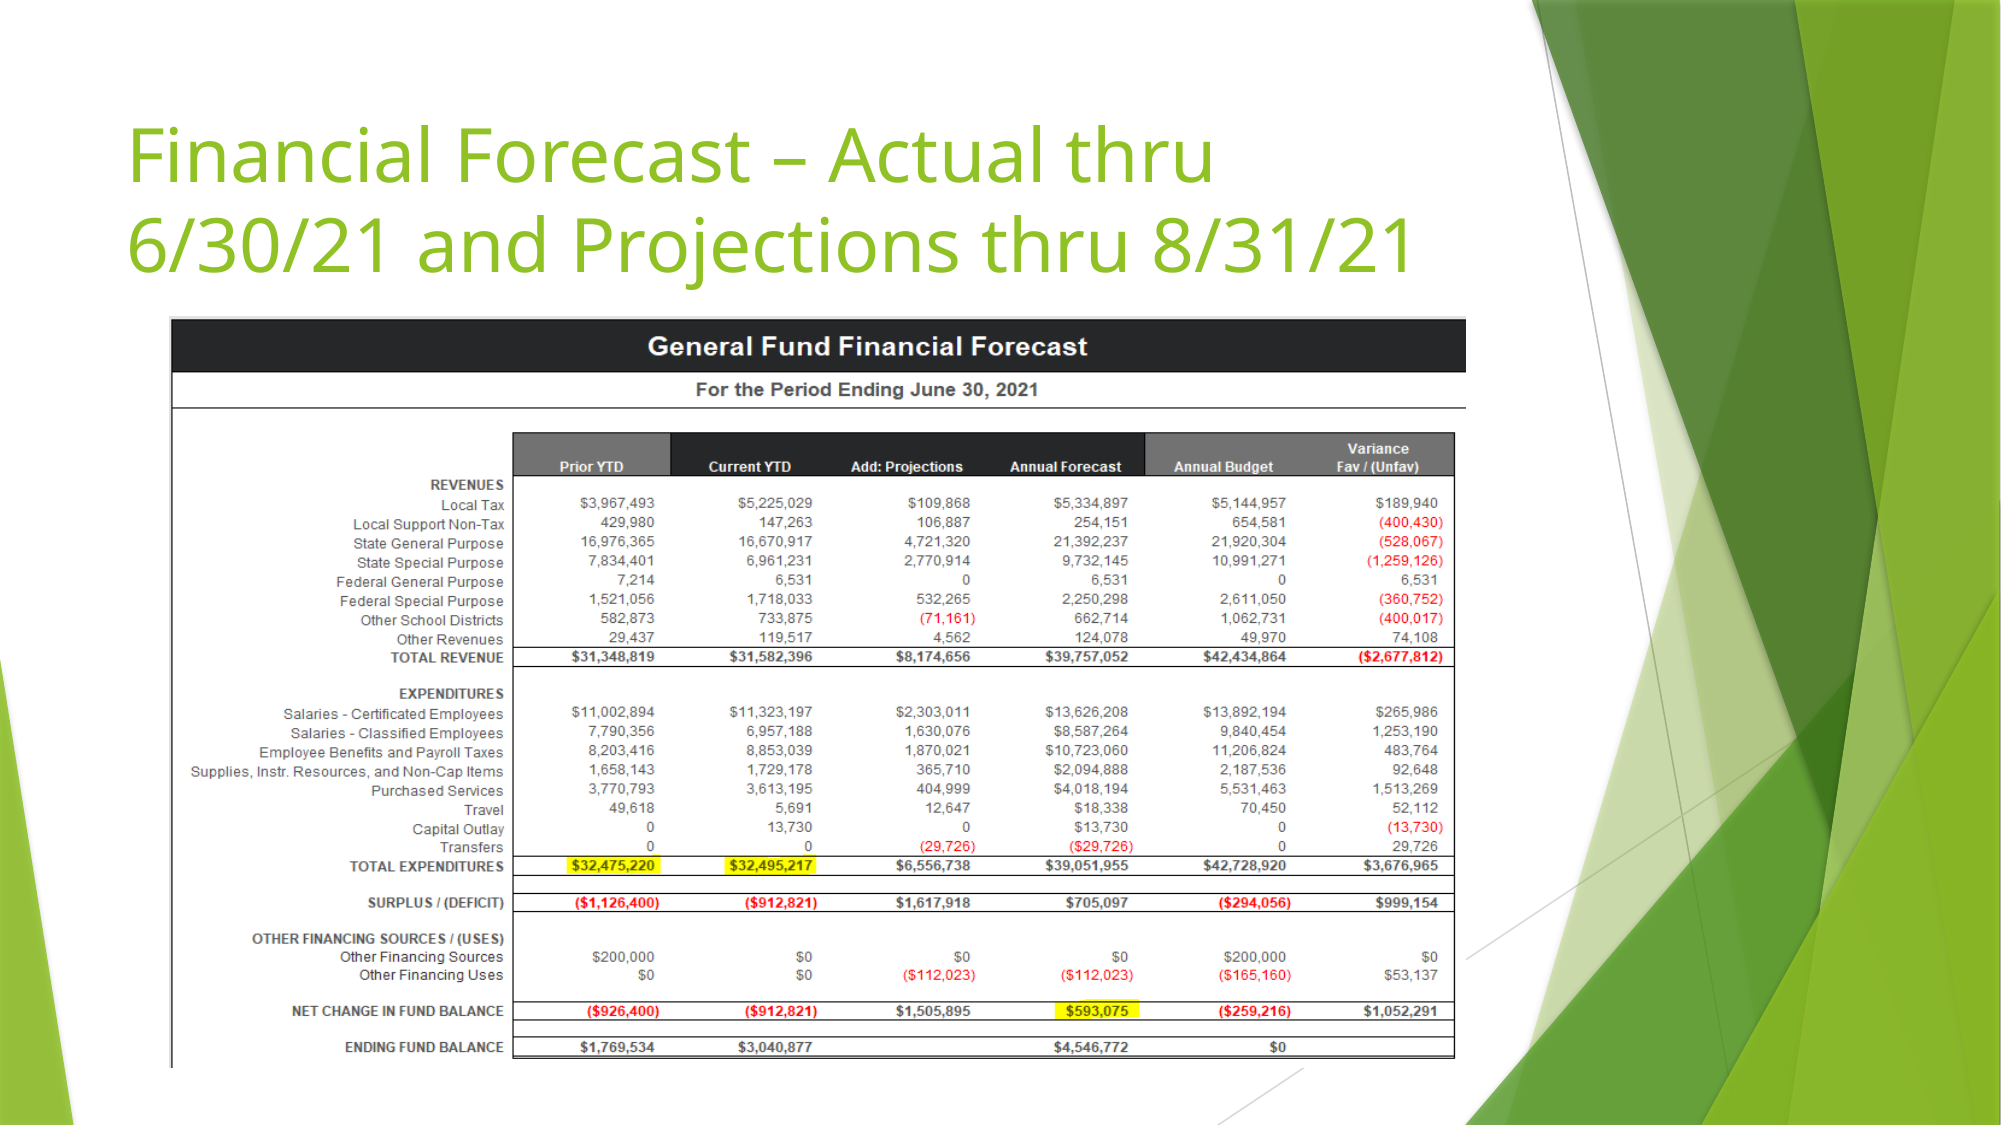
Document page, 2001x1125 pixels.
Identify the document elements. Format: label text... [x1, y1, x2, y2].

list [168, 316, 1466, 1068]
title Financial Forecast – Actual thru 6/30/21 and Projections thru 8/31/21 [111, 99, 1522, 317]
